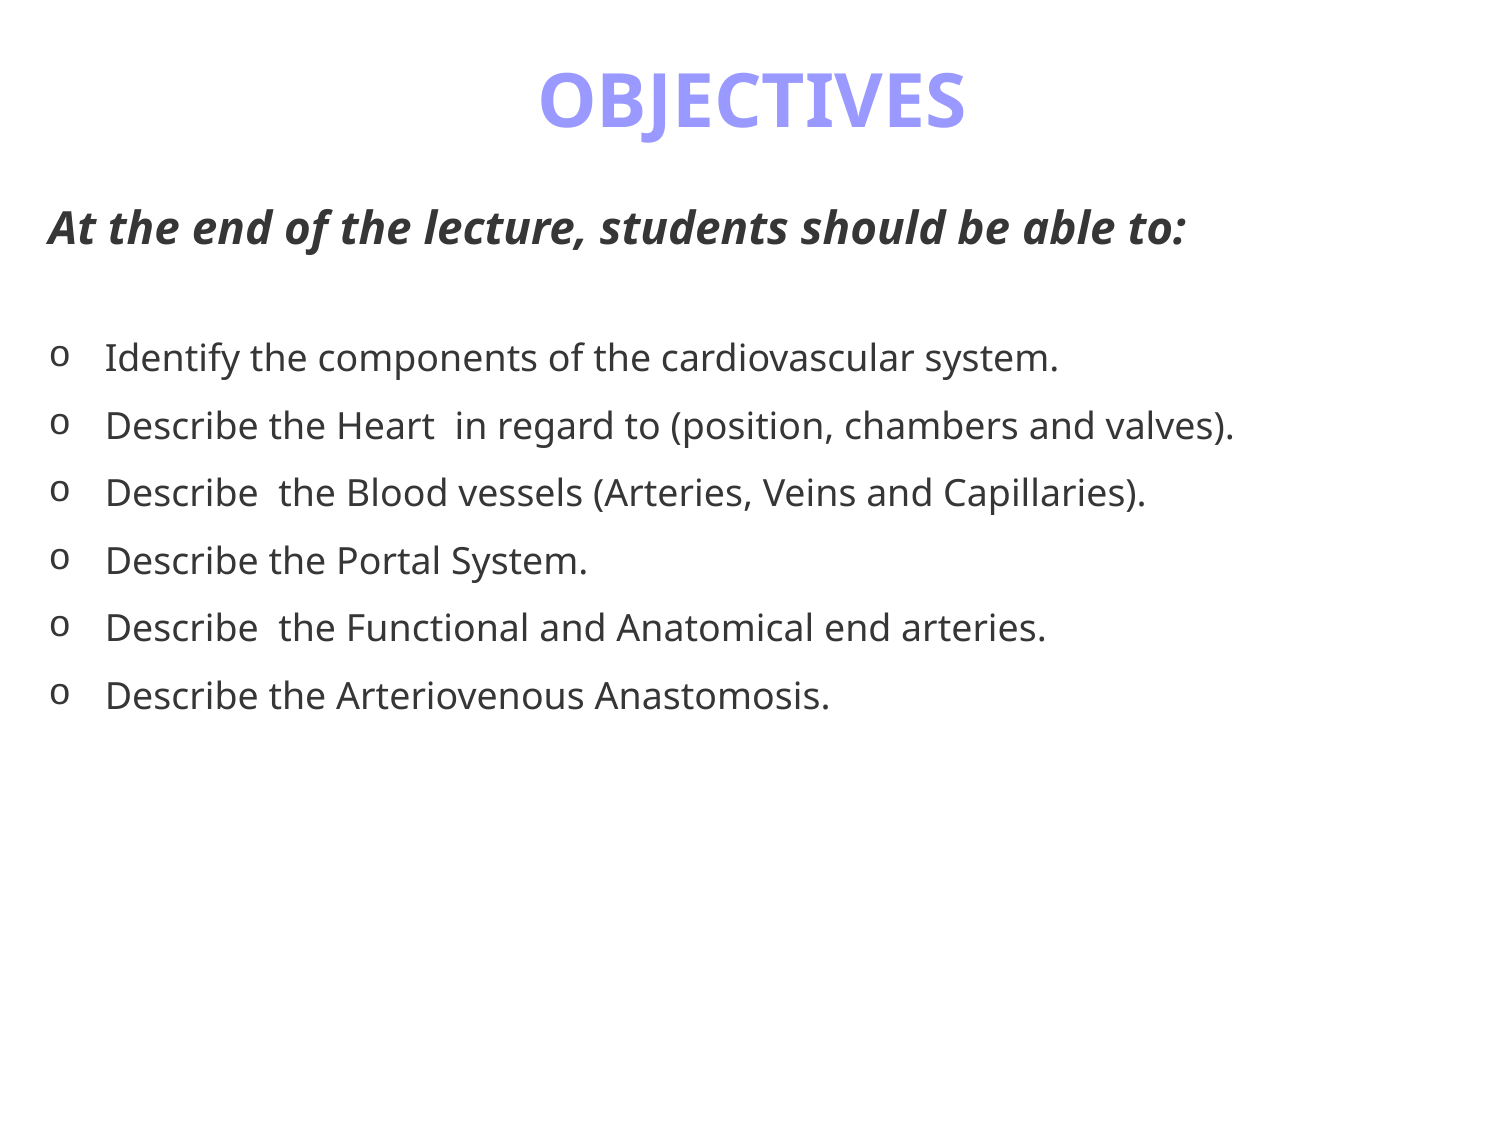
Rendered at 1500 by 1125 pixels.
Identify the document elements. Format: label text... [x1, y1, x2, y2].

list At the end of the lecture, students should be able to: Identify the components of the cardiovascular system. Describe the Heart in regard to (position, chambers and valves). Describe the Blood vessels (Arteries, Veins and Capillaries). Describe the Portal System. Describe the Functional and Anatomical end arteries. Describe the Arteriovenous Anastomosis. [33, 190, 1475, 1036]
title OBJECTIVES [76, 3, 1428, 190]
